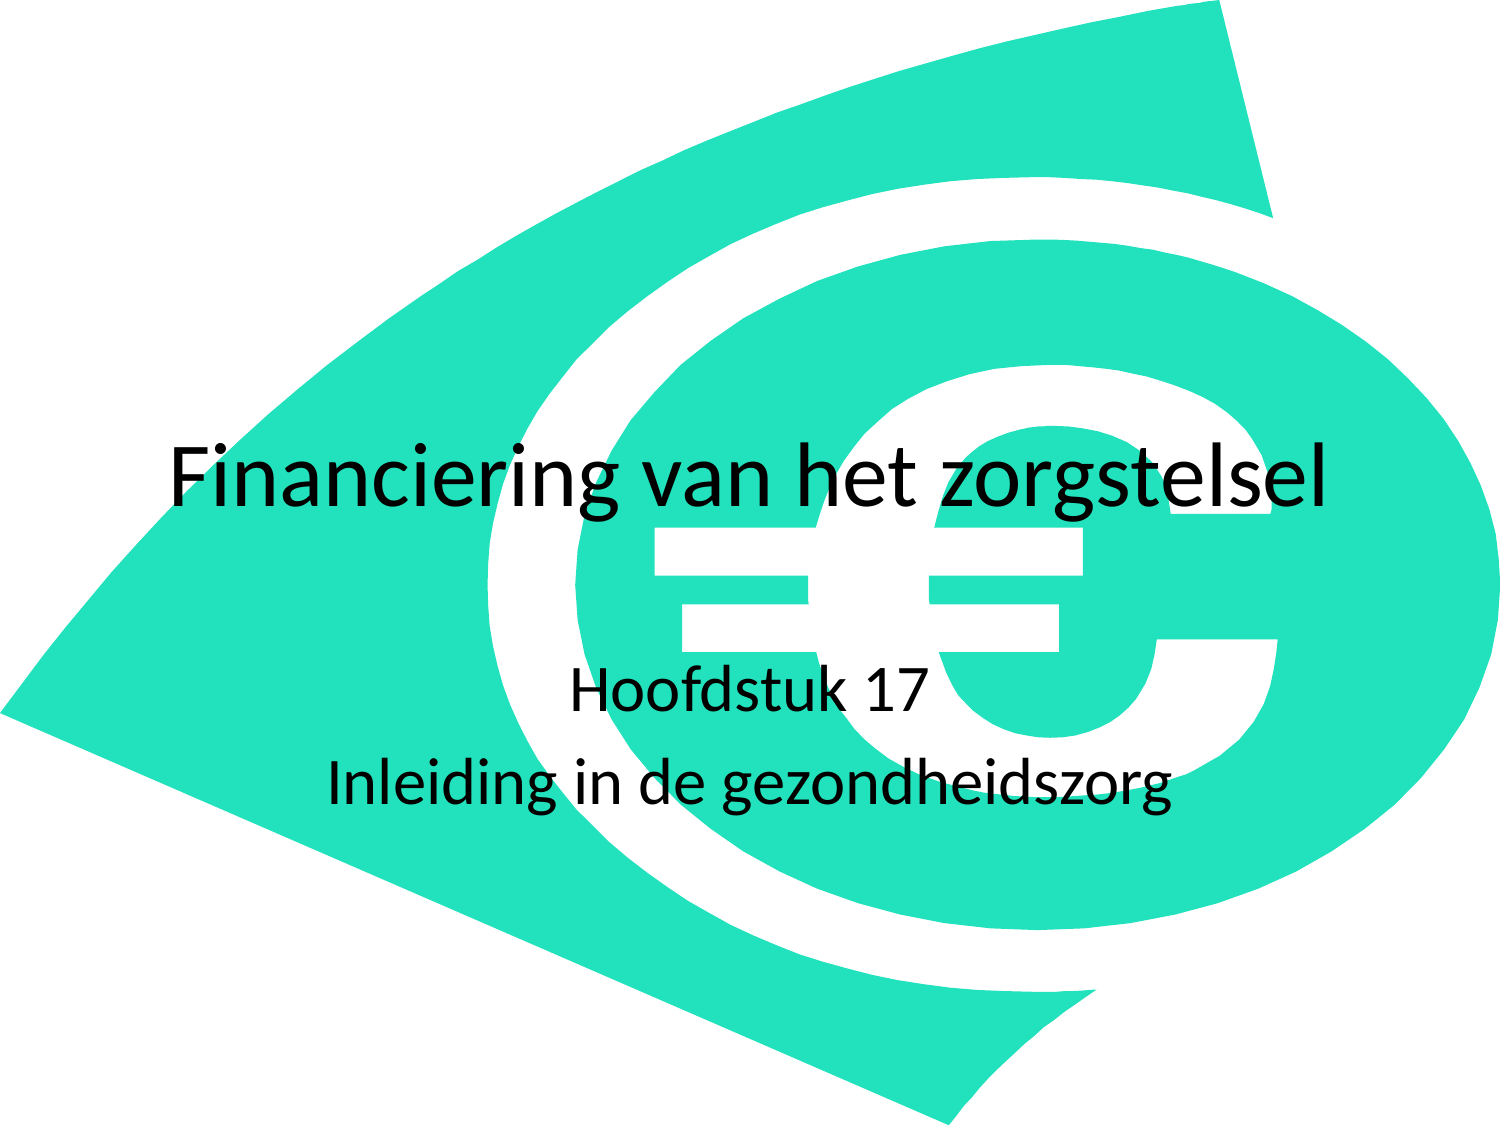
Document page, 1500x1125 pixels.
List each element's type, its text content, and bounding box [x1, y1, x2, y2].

subtitle Hoofdstuk 17 Inleiding in de gezondheidszorg [225, 637, 1275, 925]
title Financiering van het zorgstelsel [112, 349, 1388, 591]
